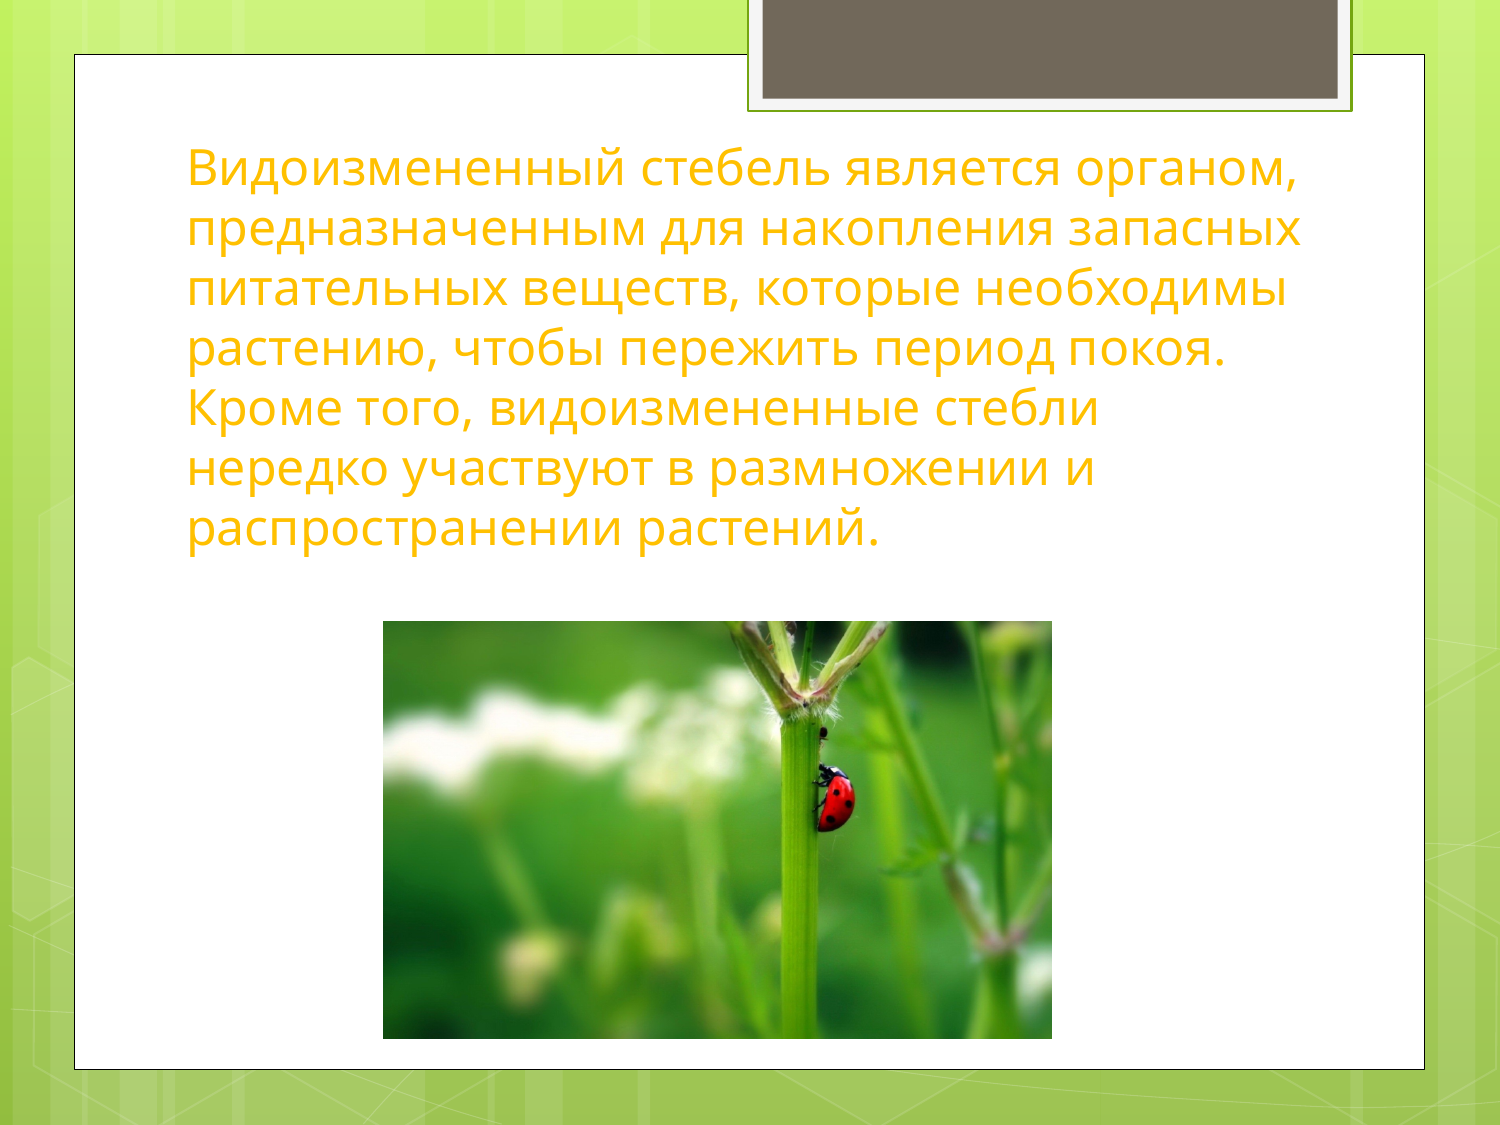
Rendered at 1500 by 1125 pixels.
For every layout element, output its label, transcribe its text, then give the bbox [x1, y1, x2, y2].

picture [383, 621, 1052, 1039]
title Видоизмененный стебель является органом, предназначенным для накопления запасных питательных веществ, которые необходимы растению, чтобы пережить период покоя. Кроме того, видоизмененные стебли нередко участвуют в размножении и распространении растений. [171, 168, 1324, 563]
